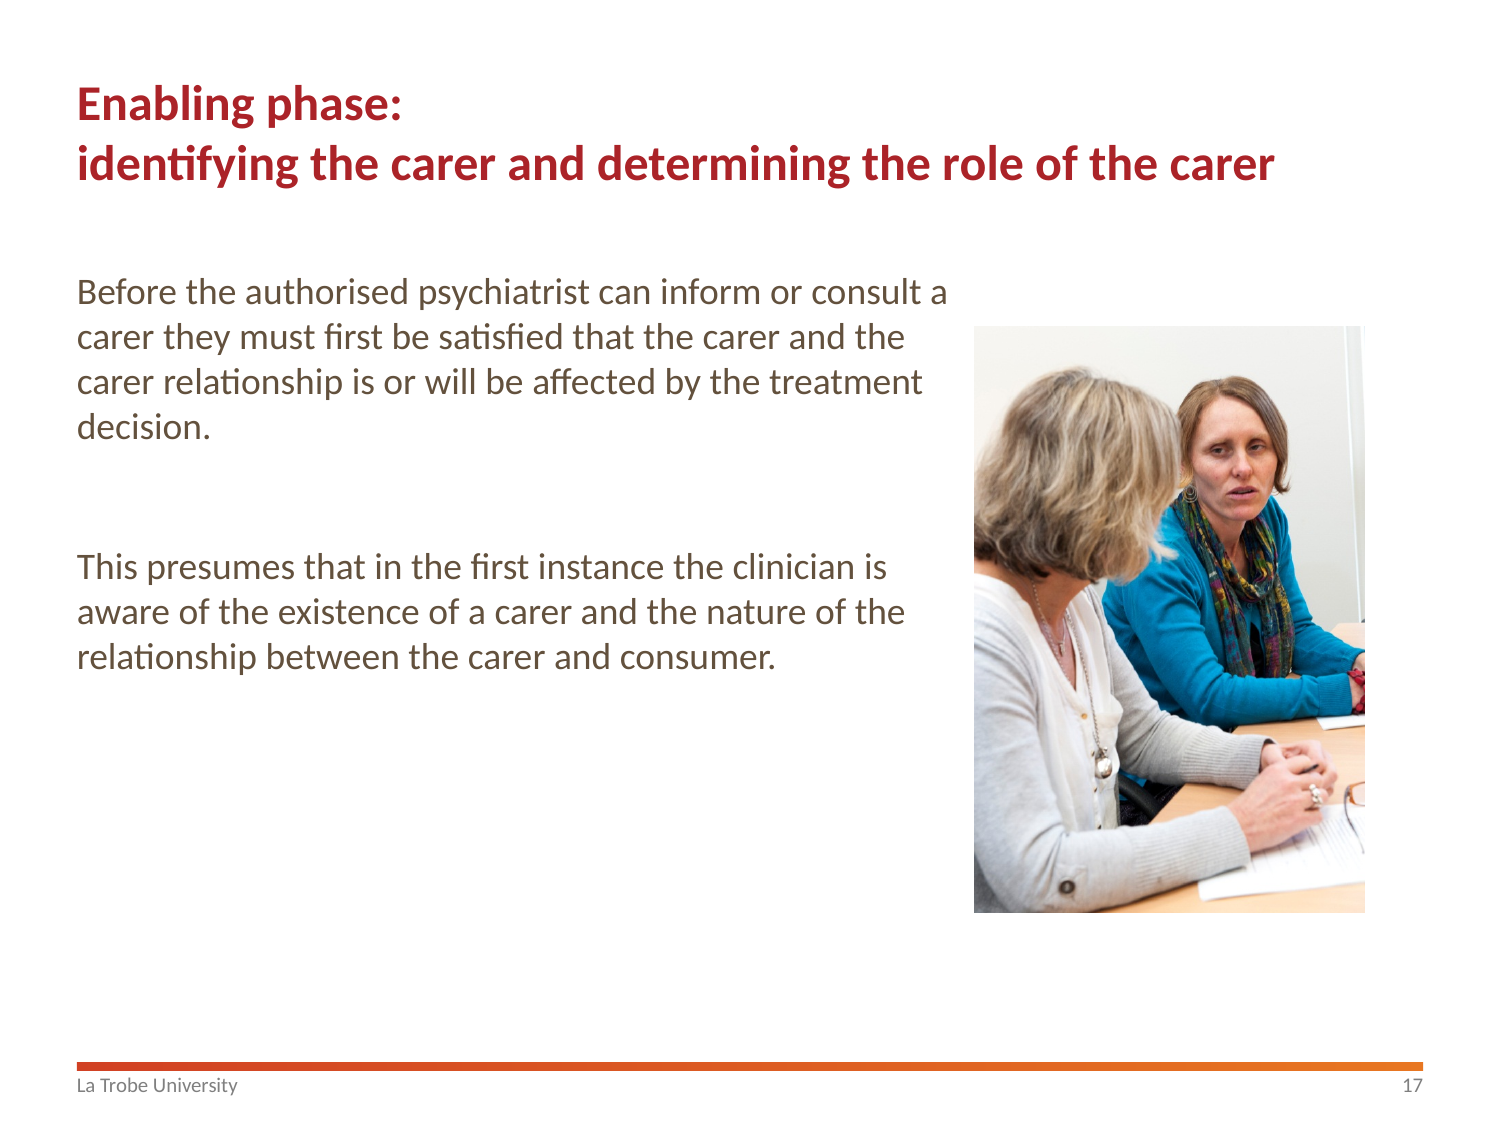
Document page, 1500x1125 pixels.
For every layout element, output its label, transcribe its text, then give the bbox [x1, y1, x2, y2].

picture [974, 325, 1365, 913]
list Before the authorised psychiatrist can inform or consult a carer they must first be satisfied that the carer and the carer relationship is or will be affected by the treatment decision. This presumes that in the first instance the clinician is aware of the existence of a carer and the nature of the relationship between the carer and consumer. [76, 266, 975, 1010]
title Enabling phase: identifying the carer and determining the role of the carer [76, 70, 1424, 209]
